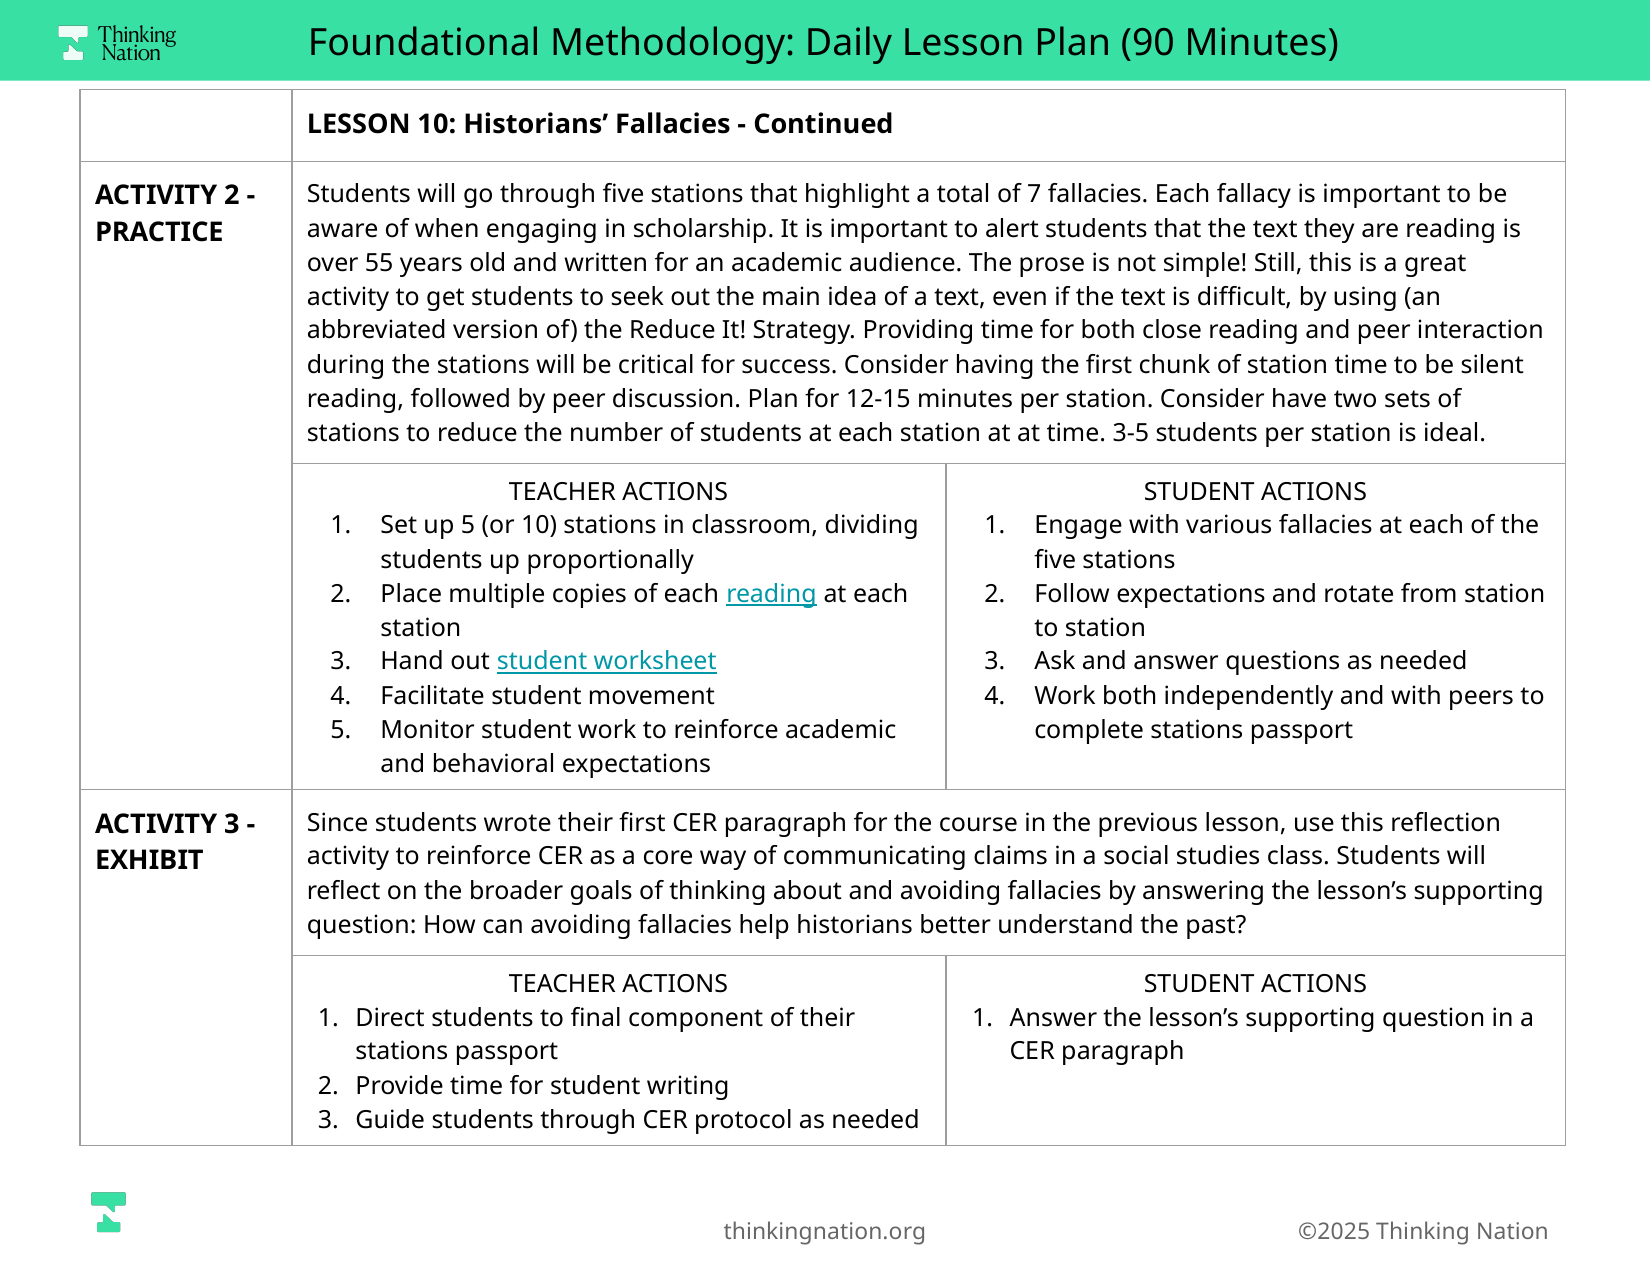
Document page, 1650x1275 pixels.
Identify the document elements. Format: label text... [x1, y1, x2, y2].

table_cell STUDENT ACTIONS Answer the lesson’s supporting question in a CER paragraph [947, 956, 1565, 1145]
table_cell ACTIVITY 2 - PRACTICE [81, 162, 291, 789]
text_box Foundational Methodology: Daily Lesson Plan (90 Minutes) [0, 0, 1650, 81]
text_box ©2025 Thinking Nation [1174, 1200, 1566, 1240]
table_cell ACTIVITY 3 - EXHIBIT [81, 790, 291, 1145]
table_cell Students will go through five stations that highlight a total of 7 fallacies. Each fallacy is important to be aware of when engaging in scholarship. It is important to alert students that the text they are reading is over 55 years old and written for an academic audience. The prose is not simple! Still, this is a great activity to get students to seek out the main idea of a text, even if the text is difficult, by using (an abbreviated version of) the Reduce It! Strategy. Providing time for both close reading and peer interaction during the stations will be critical for success. Consider having the first chunk of station time to be silent reading, followed by peer discussion. Plan for 12-15 minutes per station. Consider have two sets of stations to reduce the number of students at each station at at time. 3-5 students per station is ideal. [293, 162, 1565, 463]
picture [45, 14, 180, 71]
table_cell STUDENT ACTIONS Engage with various fallacies at each of the five stations Follow expectations and rotate from station to station Ask and answer questions as needed Work both independently and with peers to complete stations passport [947, 464, 1565, 789]
table_header LESSON 10: Historians’ Fallacies - Continued [293, 90, 1565, 161]
picture [80, 1184, 136, 1240]
table_cell TEACHER ACTIONS Set up 5 (or 10) stations in classroom, dividing students up proportionally Place multiple copies of each reading at each station Hand out student worksheet Facilitate student movement Monitor student work to reinforce academic and behavioral expectations [293, 464, 945, 789]
table_cell Since students wrote their first CER paragraph for the course in the previous lesson, use this reflection activity to reinforce CER as a core way of communicating claims in a social studies class. Students will reflect on the broader goals of thinking about and avoiding fallacies by answering the lesson’s supporting question: How can avoiding fallacies help historians better understand the past? [293, 790, 1565, 955]
table_header [81, 90, 291, 161]
text_box thinkingnation.org [629, 1200, 1021, 1240]
table_cell TEACHER ACTIONS Direct students to final component of their stations passport Provide time for student writing Guide students through CER protocol as needed [293, 956, 945, 1145]
